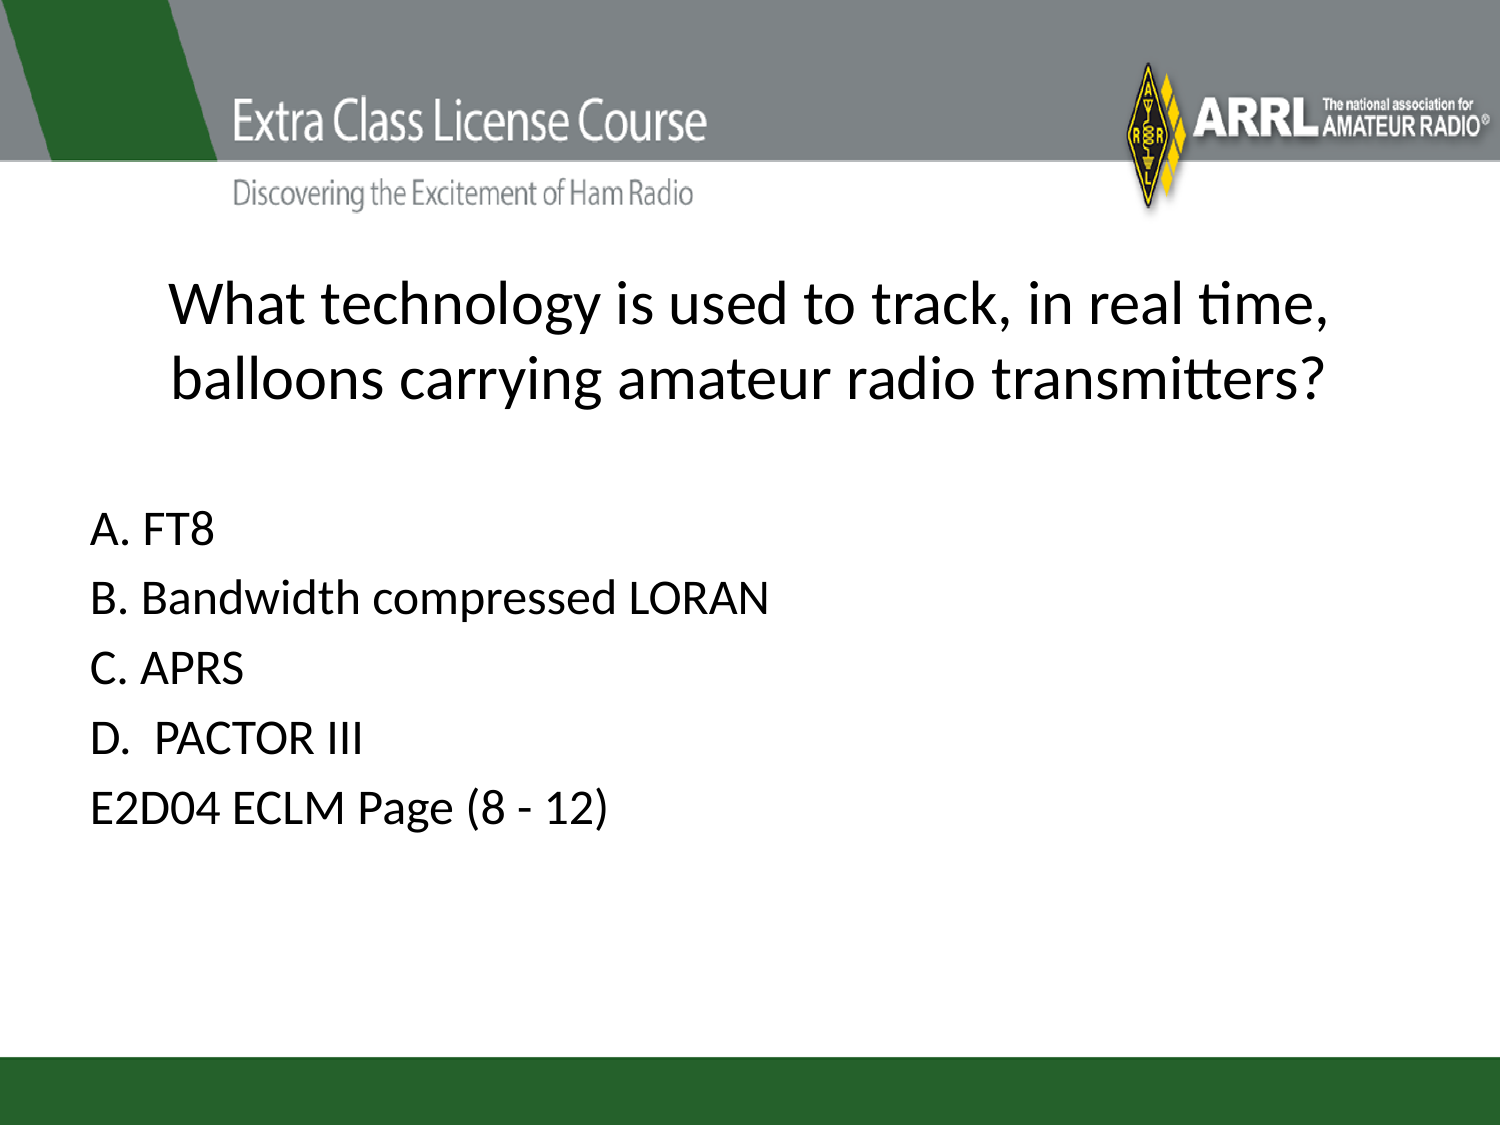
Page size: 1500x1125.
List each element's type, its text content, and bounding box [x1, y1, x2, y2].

list A. FT8 B. Bandwidth compressed LORAN C. APRS D. PACTOR III E2D04 ECLM Page (8 - 12) [75, 487, 1425, 1005]
title What technology is used to track, in real time, balloons carrying amateur radio transmitters? [75, 254, 1425, 435]
picture [0, 0, 1500, 1125]
